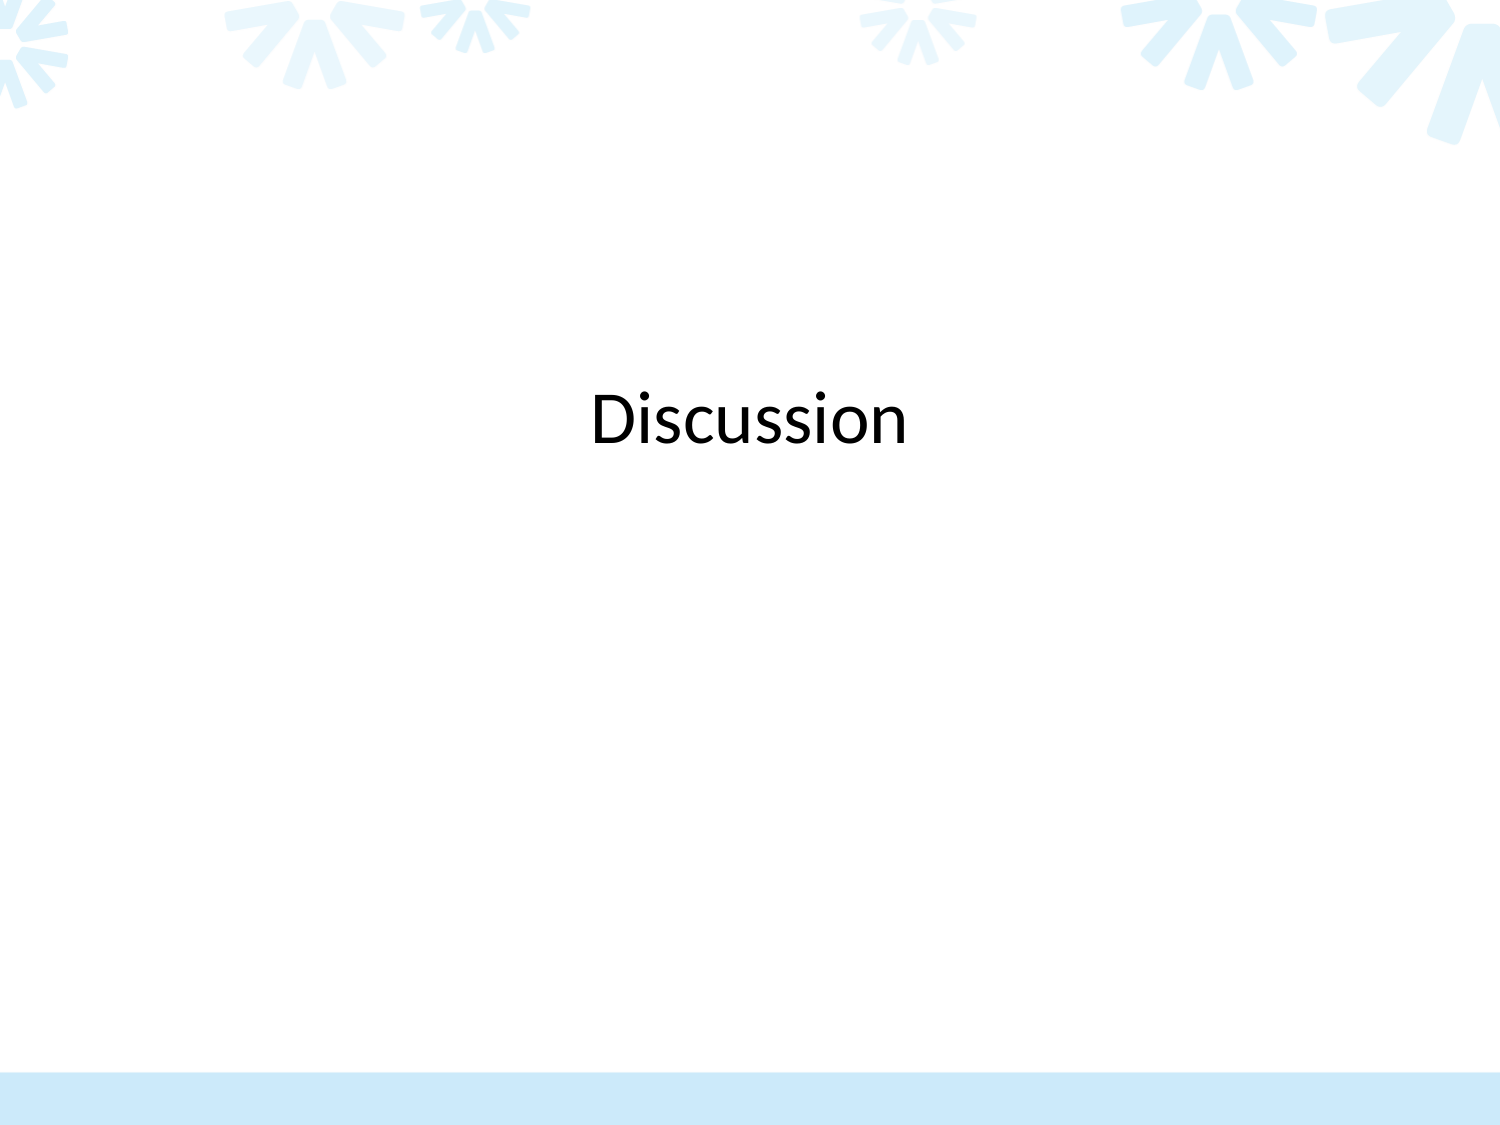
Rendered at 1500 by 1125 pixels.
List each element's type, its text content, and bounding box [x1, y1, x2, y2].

list Discussion [75, 255, 1425, 1005]
picture [0, 0, 1500, 1125]
